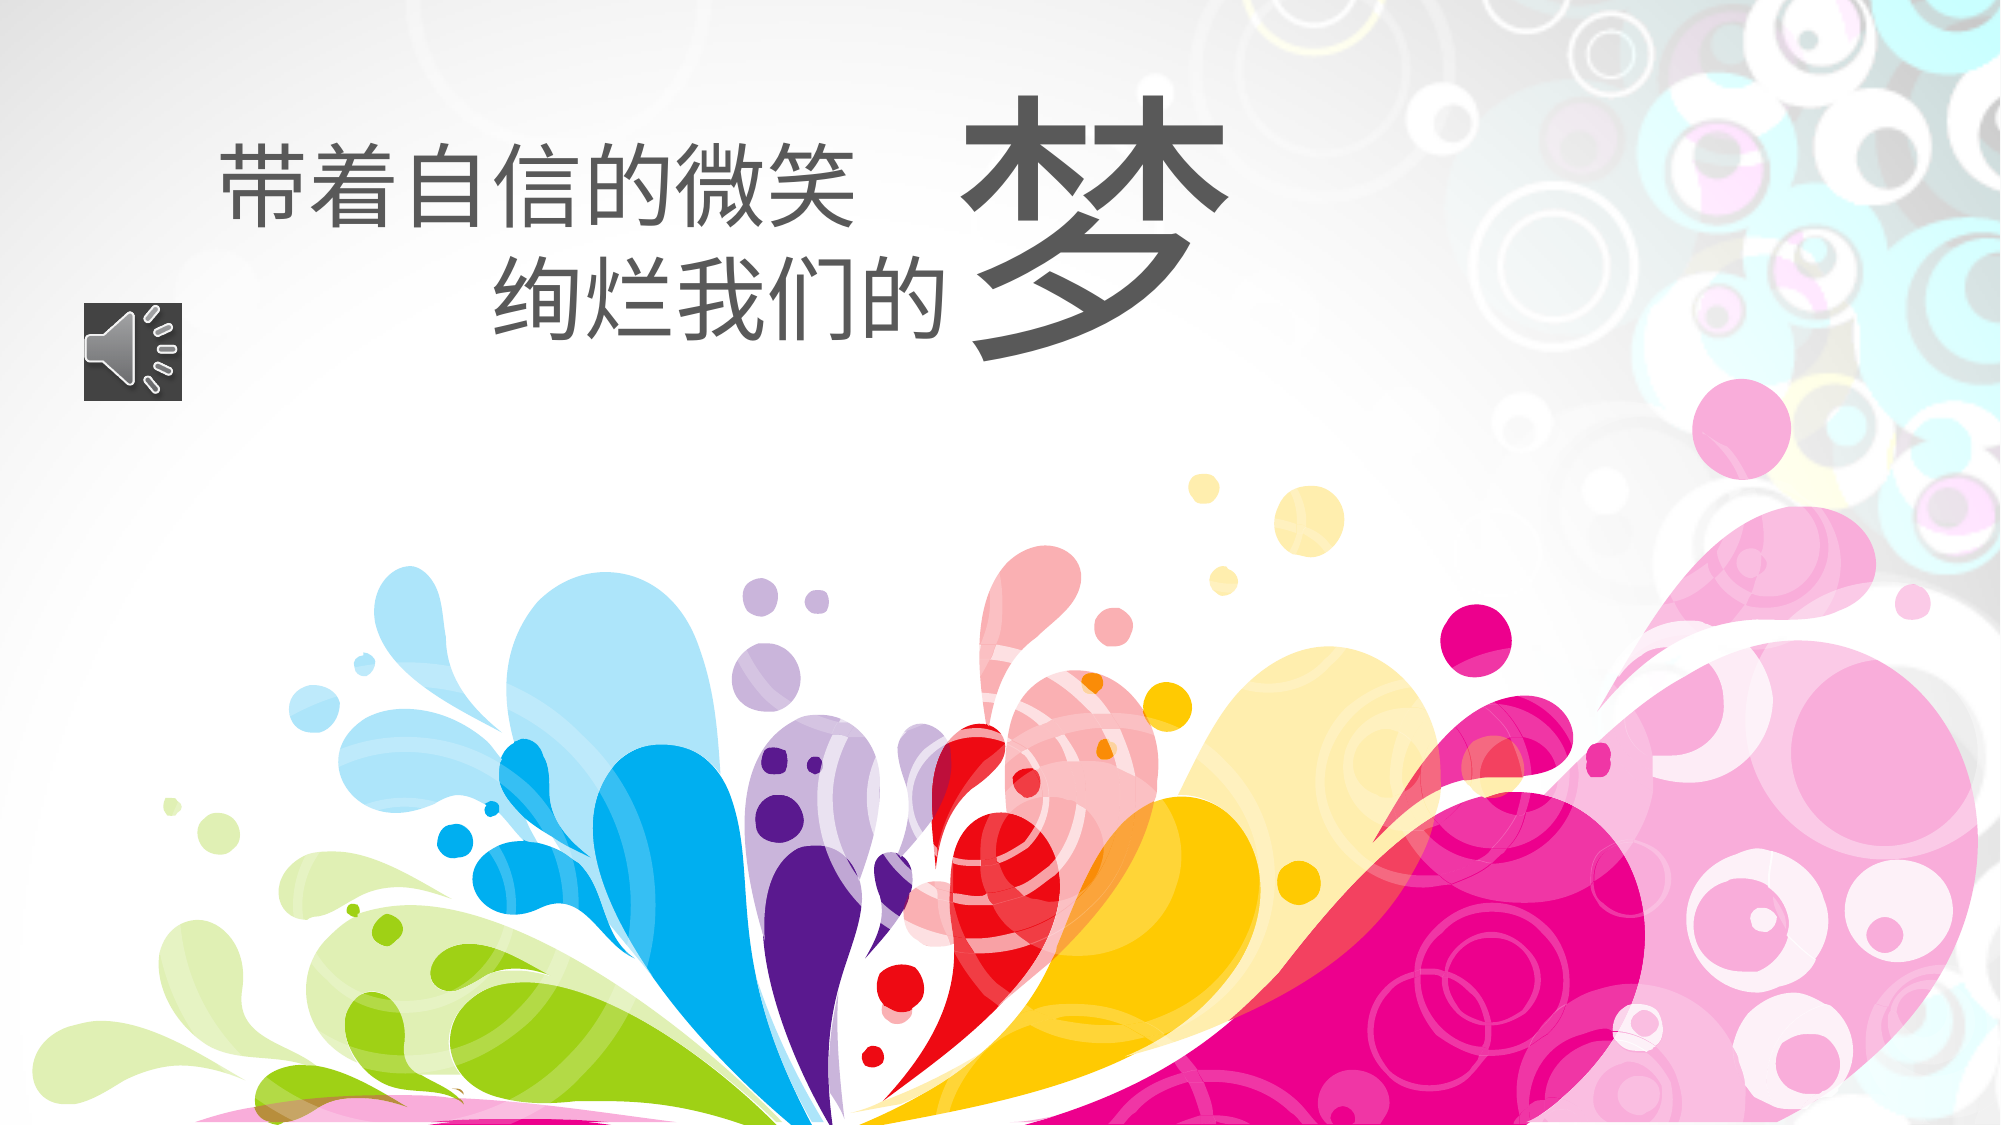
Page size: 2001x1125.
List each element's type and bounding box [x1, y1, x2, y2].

text_box [154, 401, 2000, 1125]
picture [0, 0, 2000, 1125]
